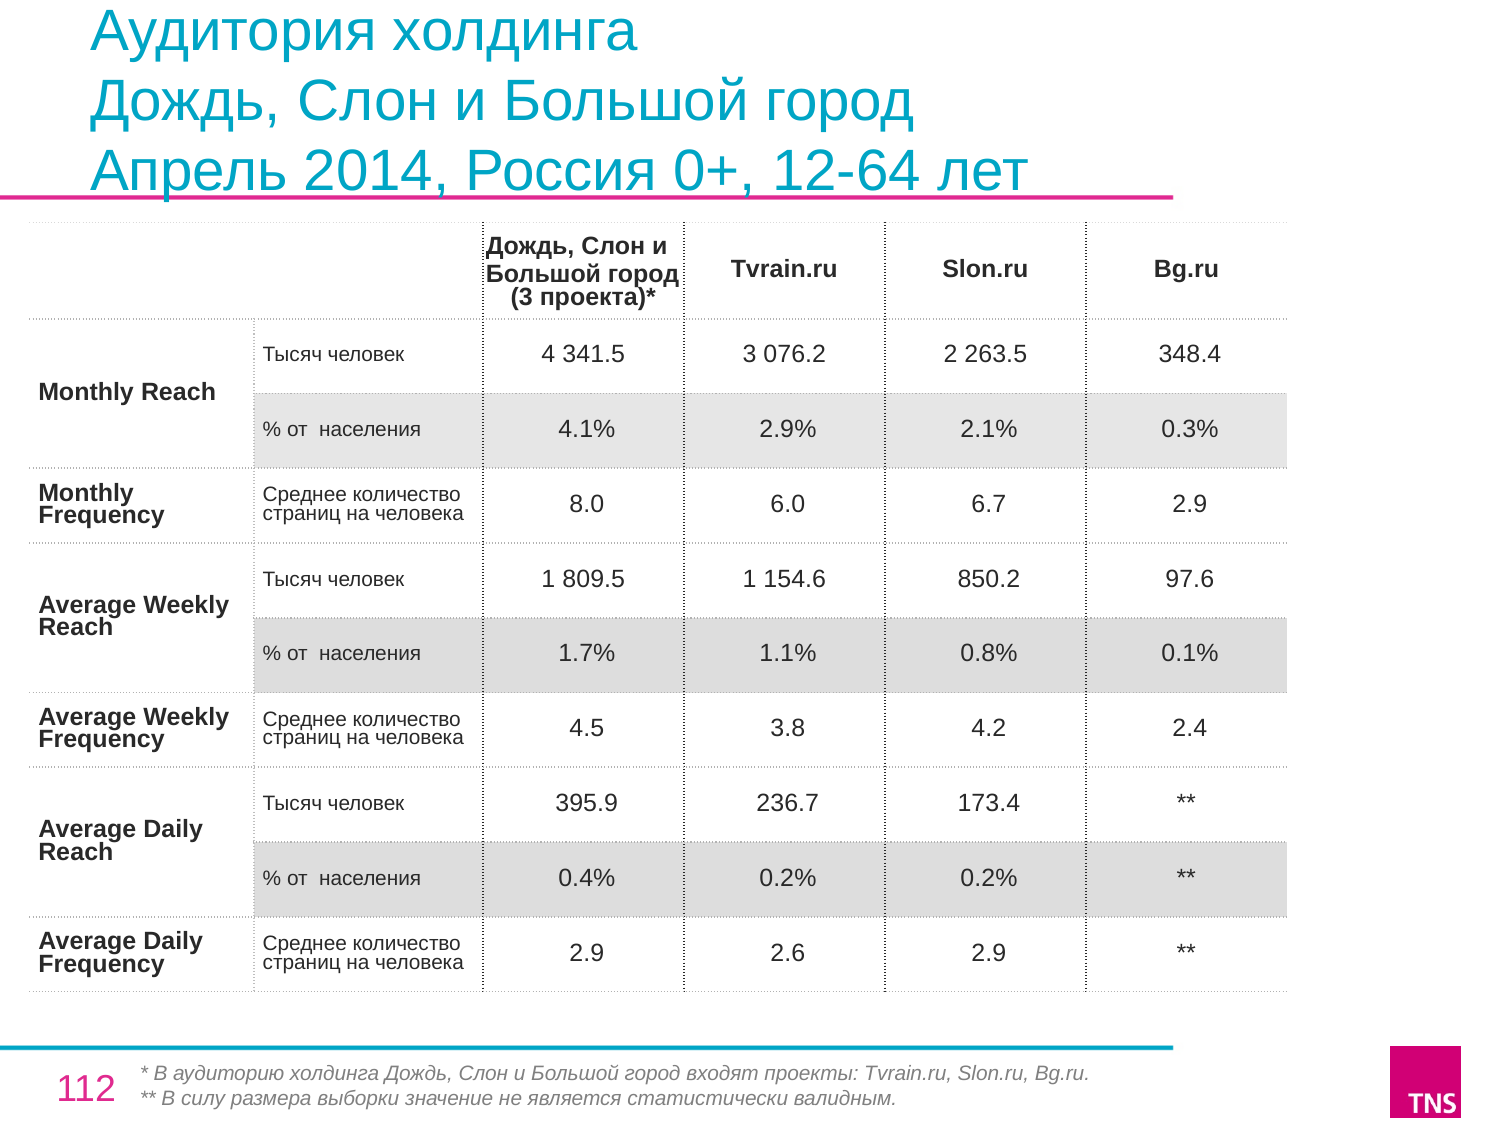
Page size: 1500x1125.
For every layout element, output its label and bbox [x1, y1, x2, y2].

slide_number [40, 1055, 392, 1125]
table_cell [29, 319, 1287, 992]
title [74, 8, 1476, 187]
text_box [124, 1052, 1463, 1117]
table_header [29, 223, 1287, 319]
picture [0, 0, 1500, 1125]
